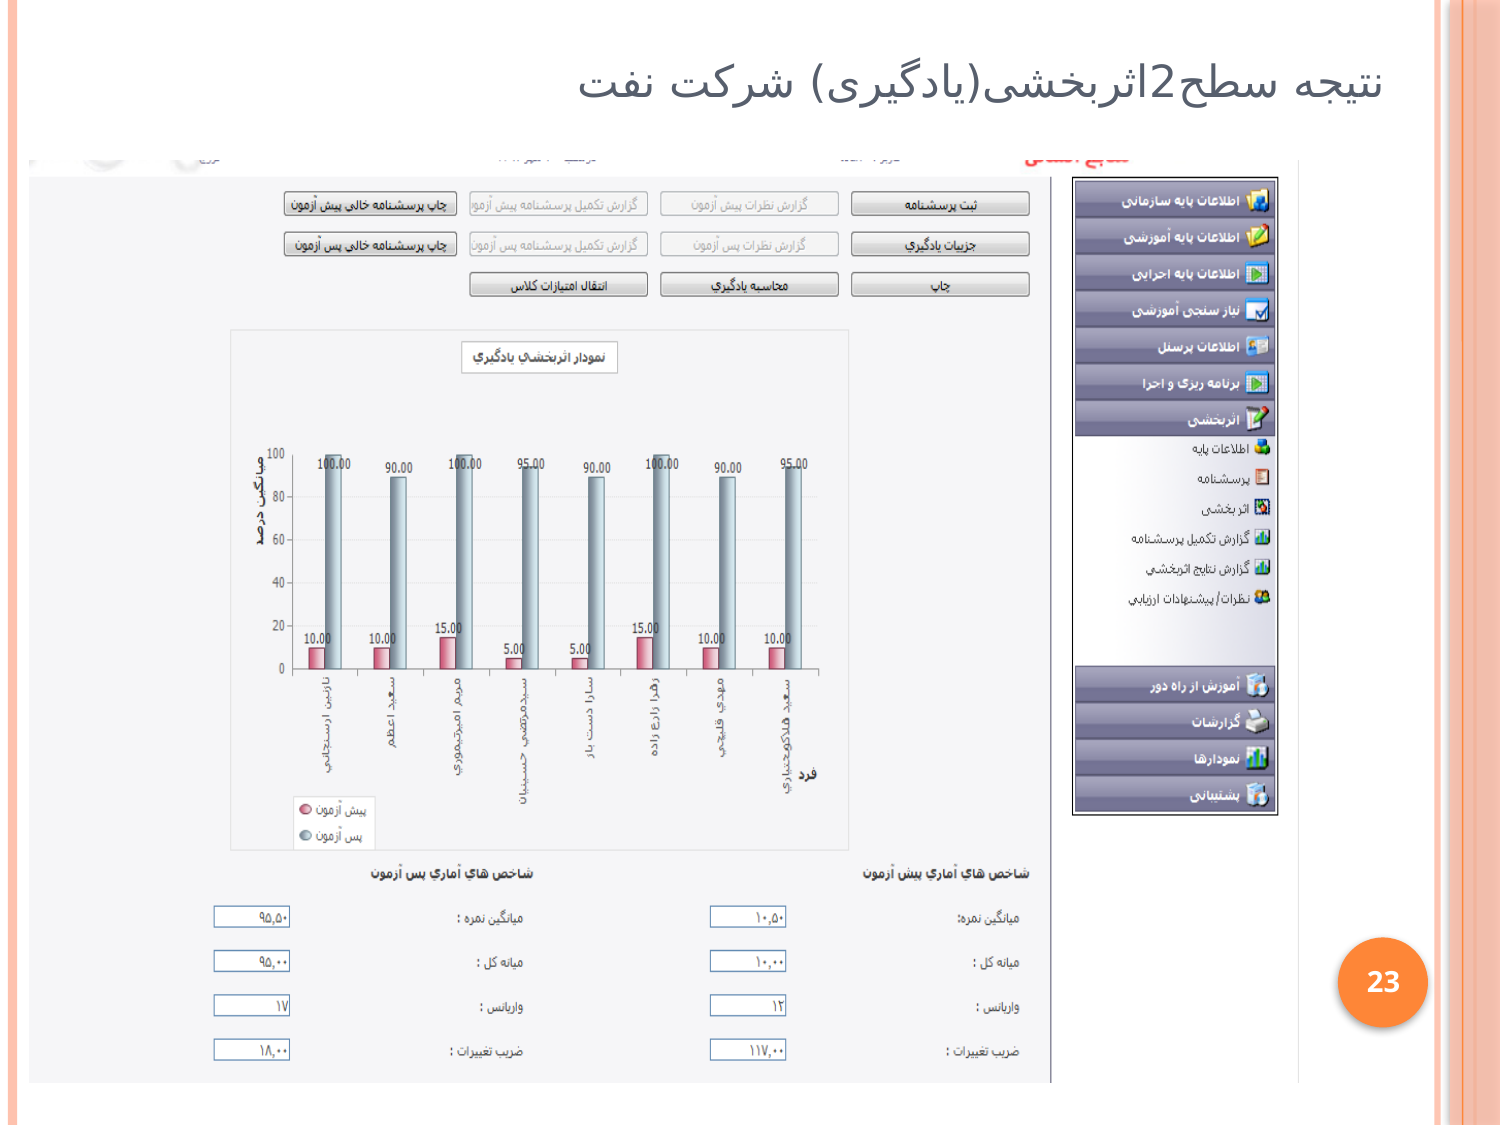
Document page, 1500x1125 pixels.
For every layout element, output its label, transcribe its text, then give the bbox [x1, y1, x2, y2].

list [28, 160, 1301, 1083]
slide_number 23 [1333, 940, 1434, 1027]
title نتیجه سطح2اثربخشی(یادگیری) شرکت نفت [75, 45, 1400, 114]
